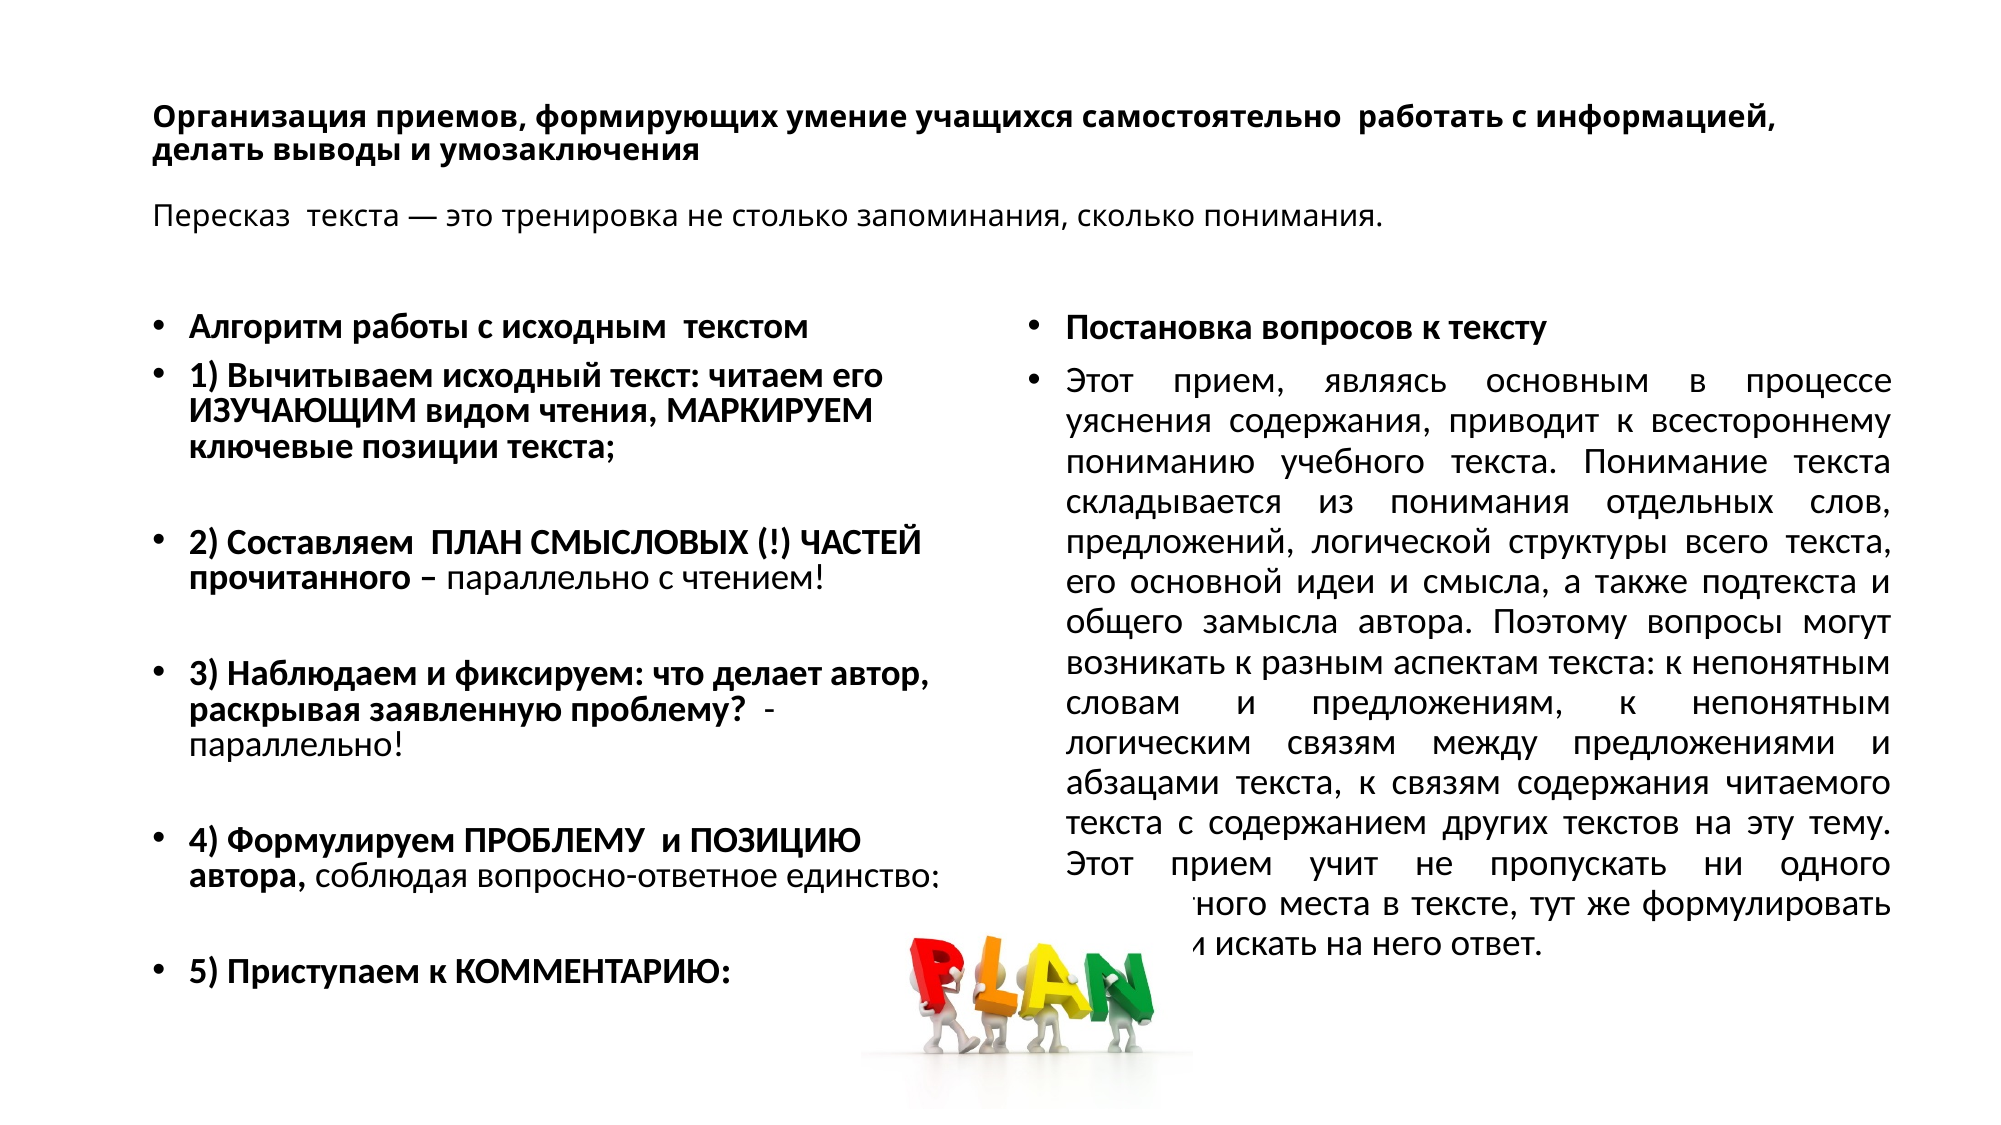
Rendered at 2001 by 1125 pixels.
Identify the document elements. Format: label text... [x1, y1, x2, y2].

list Постановка вопросов к тексту Этот прием, являясь основ­ным в процессе уяснения содержания, приводит к всестороннему пониманию учебного текста. Понимание текста складывается из понимания отдельных слов, предложений, логической структу­ры всего текста, его основной идеи и смысла, а также подтекста и общего замысла автора. Поэтому вопросы могут возникать к разным аспектам текста: к непонятным словам и предложениям, к непонятным логическим связям между предложениями и абзацами текста, к связям содержания читаемого текста с содержа­нием других текстов на эту тему. Этот прием учит не пропускать ни одного непонятного места в тексте, тут же формулировать вопрос и искать на него ответ. [1012, 299, 1908, 1014]
picture [861, 888, 1193, 1109]
list Алгоритм работы с исходным текстом 1) Вычитываем исходный текст: читаем его ИЗУЧАЮЩИМ видом чтения, МАРКИРУЕМ ключевые позиции текста; 2) Составляем ПЛАН СМЫСЛОВЫХ (!) ЧАСТЕЙ прочитанного – параллельно с чтением! 3) Наблюдаем и фиксируем: что делает автор, раскрывая заявленную проблему? - параллельно! 4) Формулируем ПРОБЛЕМУ и ПОЗИЦИЮ автора, соблюдая вопросно-ответное единство; 5) Приступаем к КОММЕНТАРИЮ: [137, 299, 988, 1014]
title Организация приемов, формирующих умение учащихся самостоятельно работать с информацией, делать выводы и умозаключения Пересказ текста — это тренировка не столько запоминания, сколько понимания. [137, 59, 1863, 278]
